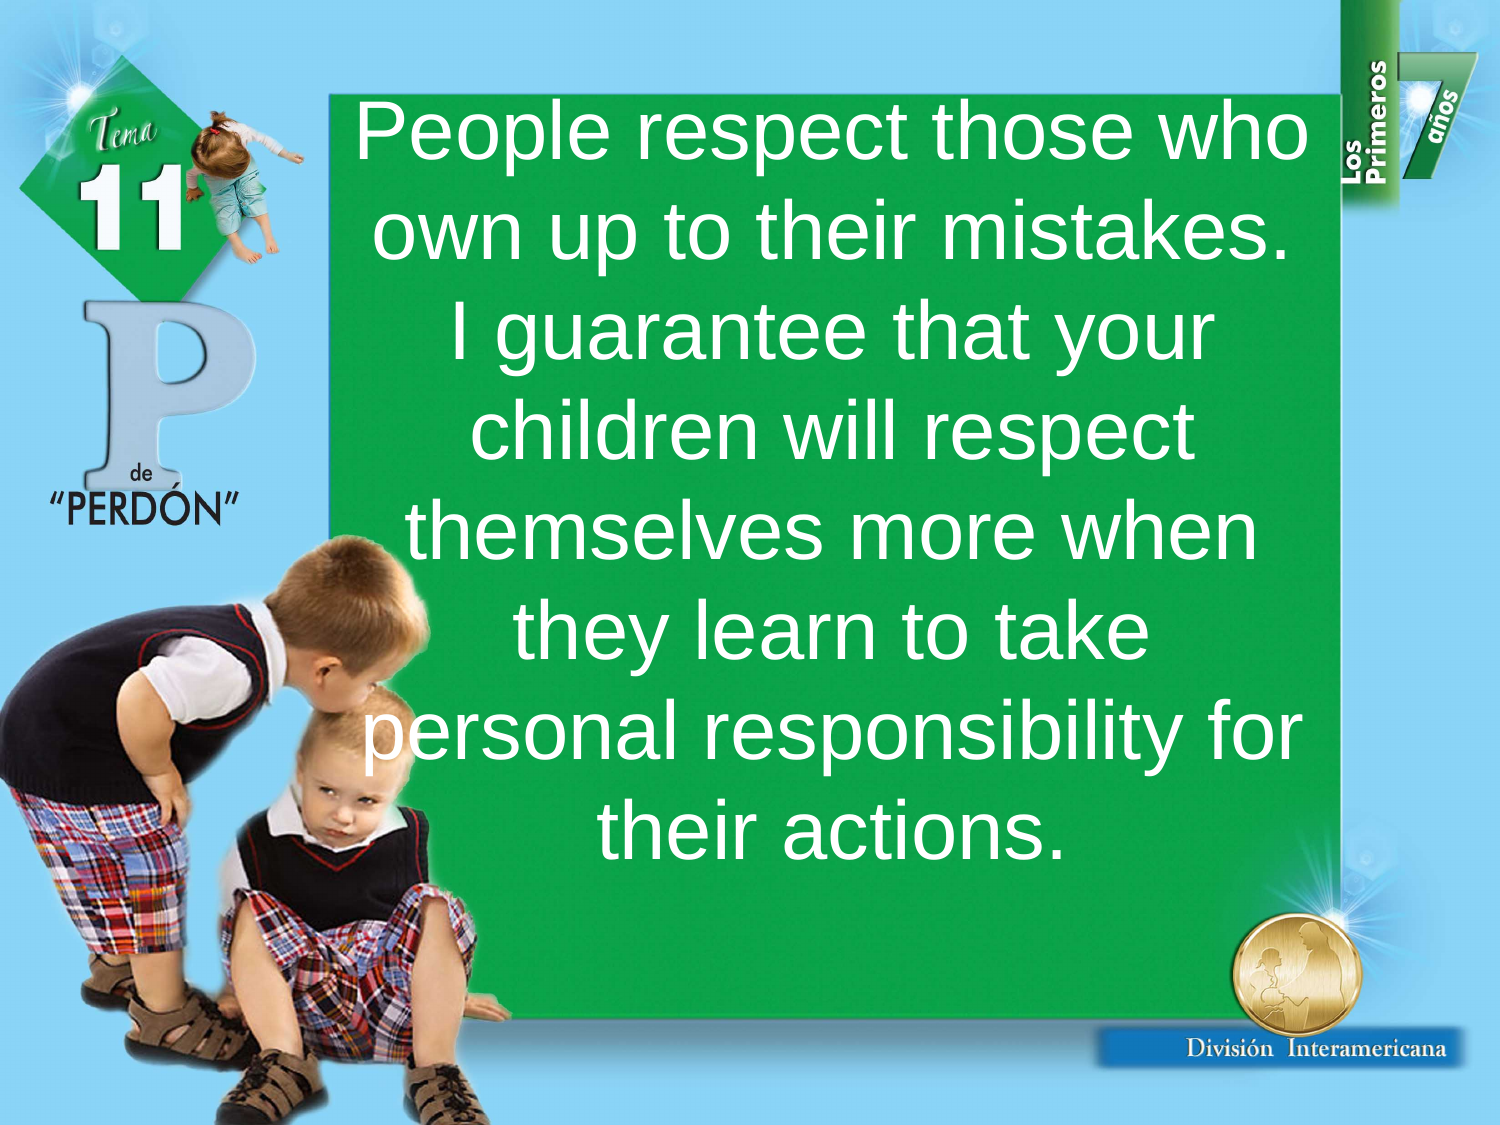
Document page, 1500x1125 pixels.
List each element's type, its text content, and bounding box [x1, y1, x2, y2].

picture [0, 0, 1500, 1125]
text_box People respect those who own up to their mistakes. I guarantee that your children will respect themselves more when they learn to take personal responsibility for their actions. [336, 69, 1329, 984]
